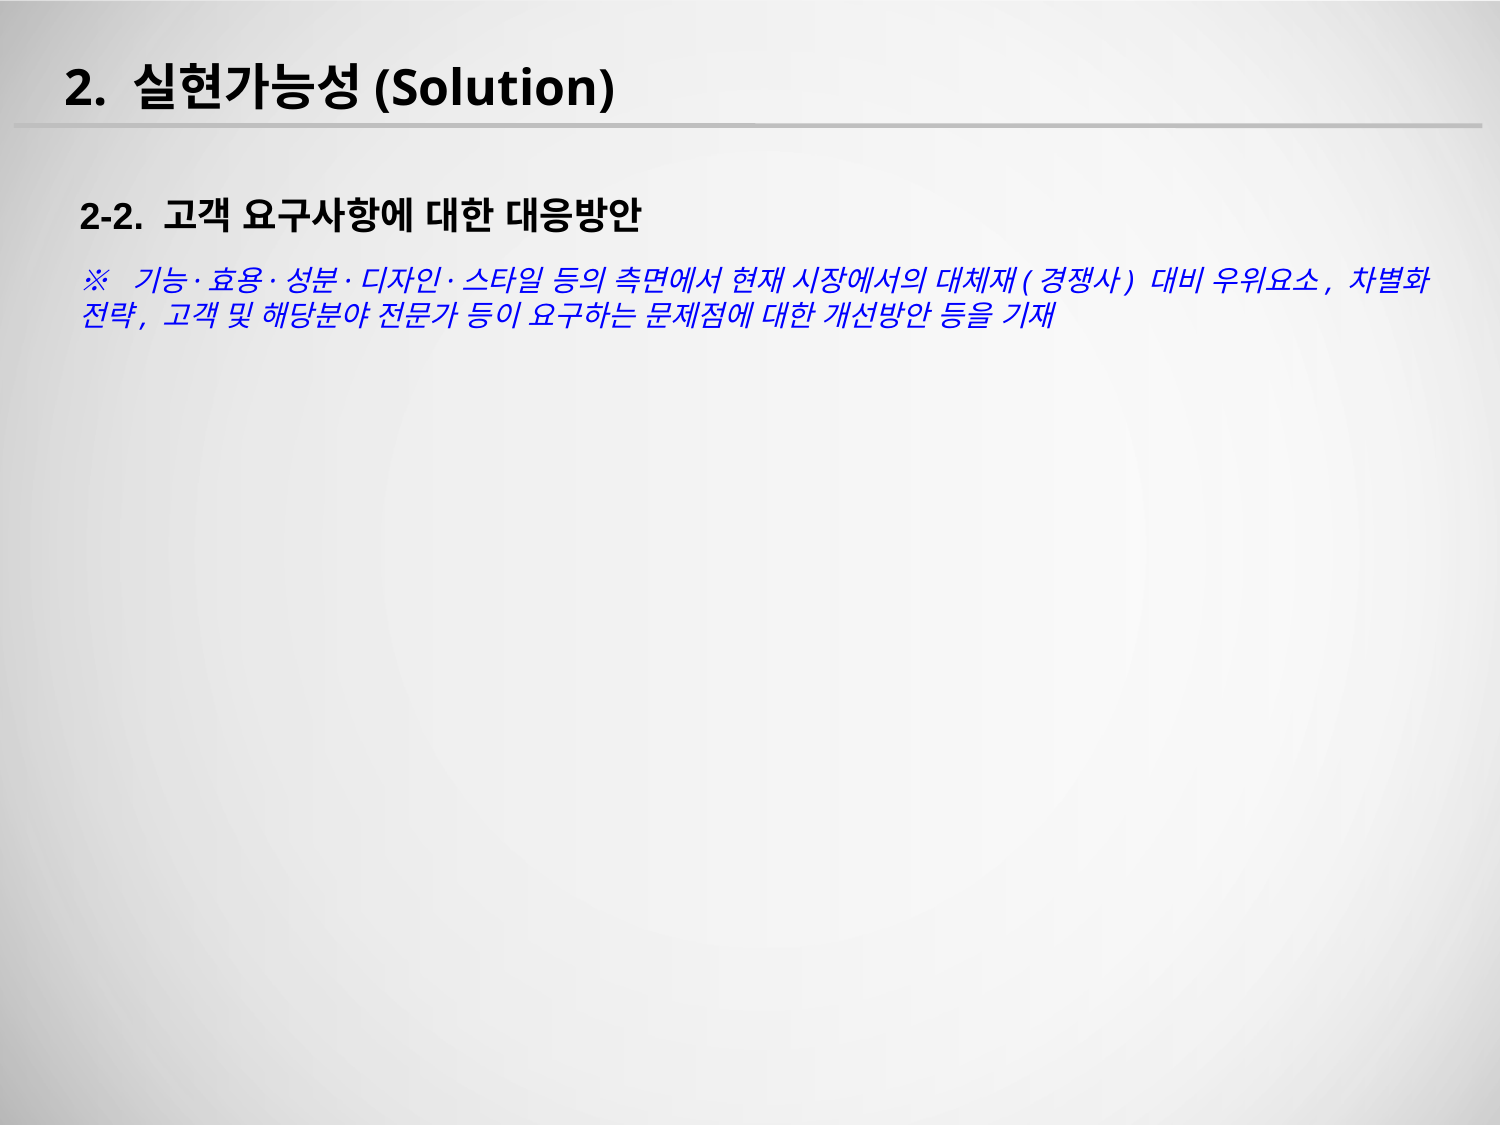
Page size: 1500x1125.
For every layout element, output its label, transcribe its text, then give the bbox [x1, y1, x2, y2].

text_box 2-2. 고객 요구사항에 대한 대응방안 ※ 기능·효용·성분·디자인·스타일 등의 측면에서 현재 시장에서의 대체재(경쟁사) 대비 우위요소, 차별화 전략, 고객 및 해당분야 전문가 등이 요구하는 문제점에 대한 개선방안 등을 기재 [64, 184, 1483, 340]
text_box 2. 실현가능성(Solution) [49, 47, 1483, 123]
